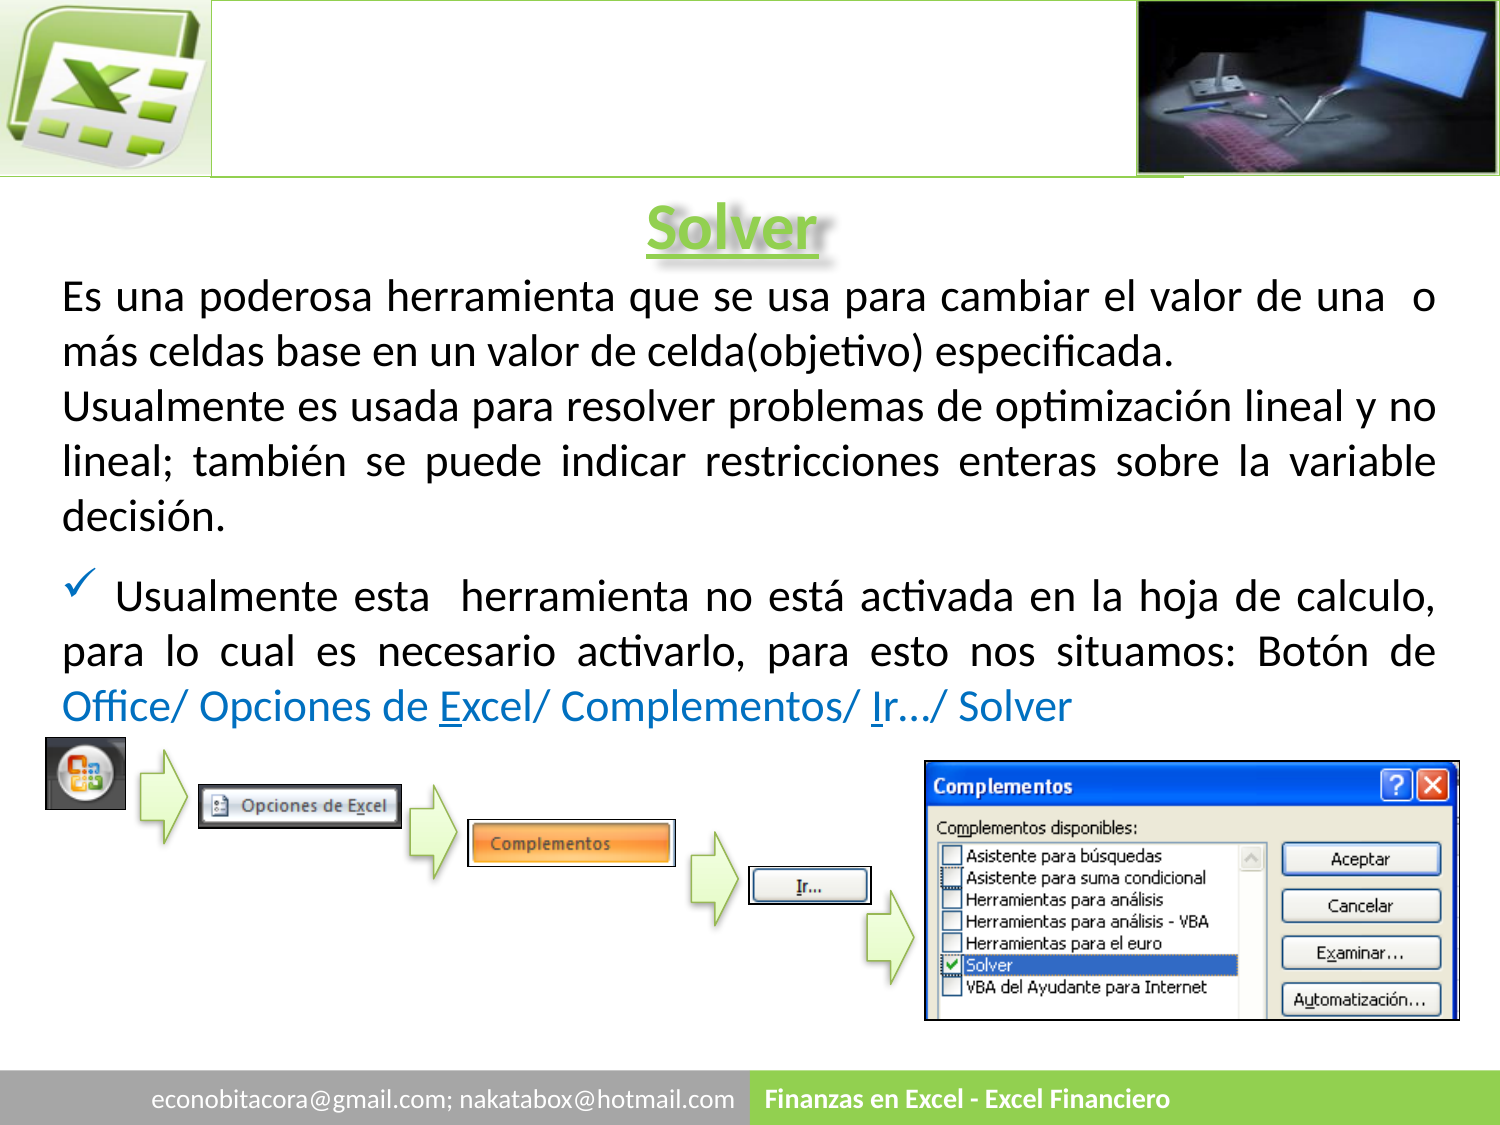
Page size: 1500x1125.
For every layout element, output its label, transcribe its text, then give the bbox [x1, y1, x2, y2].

text_box Es una poderosa herramienta que se usa para cambiar el valor de una o más celdas base en un valor de celda(objetivo) especificada. Usualmente es usada para resolver problemas de optimización lineal y no lineal; también se puede indicar restricciones enteras sobre la variable decisión. Usualmente esta herramienta no está activada en la hoja de calculo, para lo cual es necesario activarlo, para esto nos situamos: Botón de Office/ Opciones de Excel/ Complementos/ Ir…/ Solver [46, 257, 1454, 1055]
text_box [690, 831, 739, 927]
picture [0, 0, 212, 177]
picture [925, 761, 1459, 1020]
text_box [409, 784, 458, 880]
text_box [139, 749, 189, 845]
text_box [212, 0, 1134, 178]
text_box econobitacora@gmail.com; nakatabox@hotmail.com [0, 1070, 749, 1125]
picture [198, 784, 401, 828]
picture [46, 738, 126, 809]
text_box [866, 889, 915, 986]
subtitle Solver [609, 175, 856, 257]
picture [749, 866, 871, 904]
text_box Finanzas en Excel - Excel Financiero [749, 1070, 1500, 1125]
picture [1136, 0, 1500, 177]
picture [468, 820, 676, 866]
table_cell 17 [195, 787, 460, 883]
